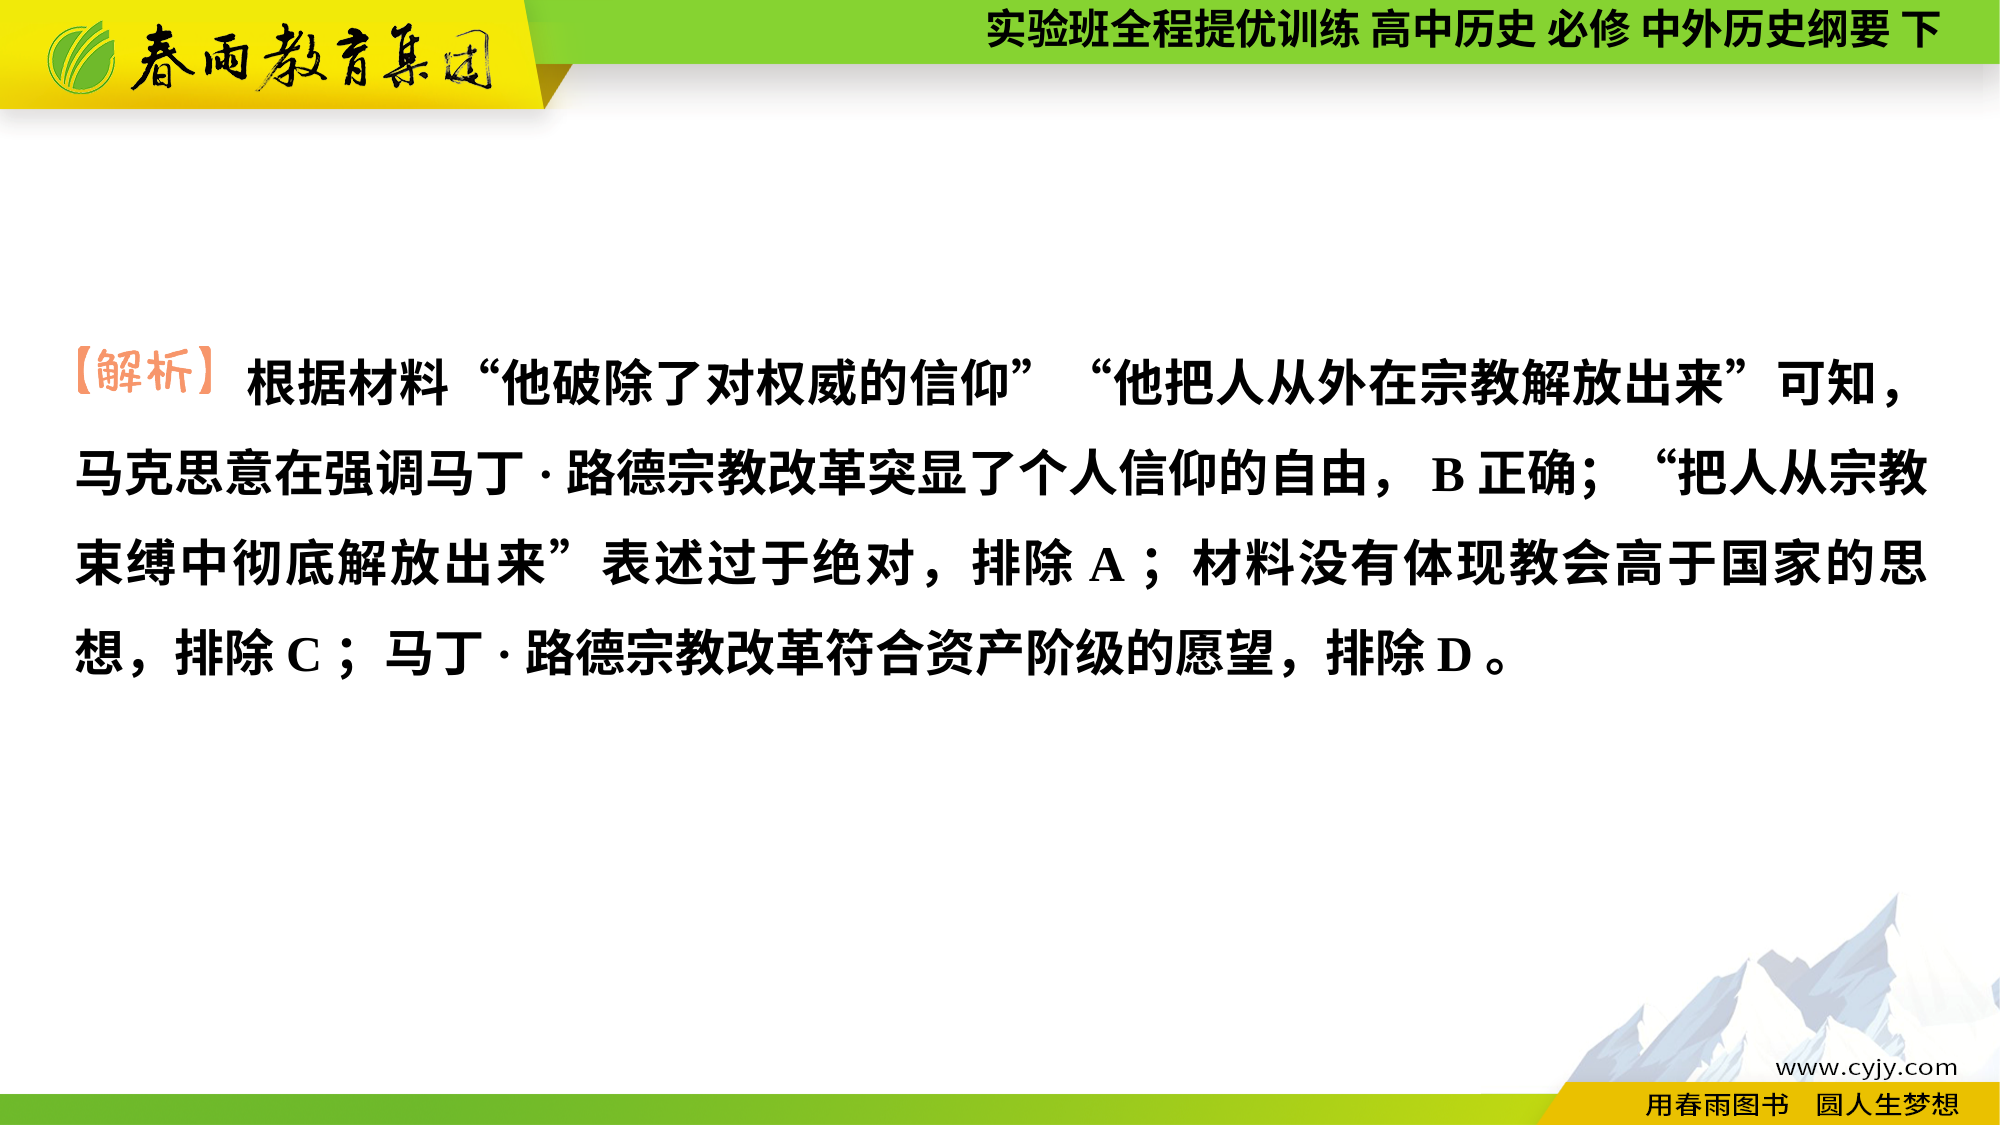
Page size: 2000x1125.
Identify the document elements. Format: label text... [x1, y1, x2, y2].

picture [0, 0, 2000, 1125]
list 根据材料“他破除了对权威的信仰”“他把人从外在宗教解放出来”可知，马克思意在强调马丁·路德宗教改革突显了个人信仰的自由，B正确；“把人从宗教束缚中彻底解放出来”表述过于绝对，排除A；材料没有体现教会高于国家的思想，排除C；马丁·路德宗教改革符合资产阶级的愿望，排除D。 [59, 313, 1944, 693]
